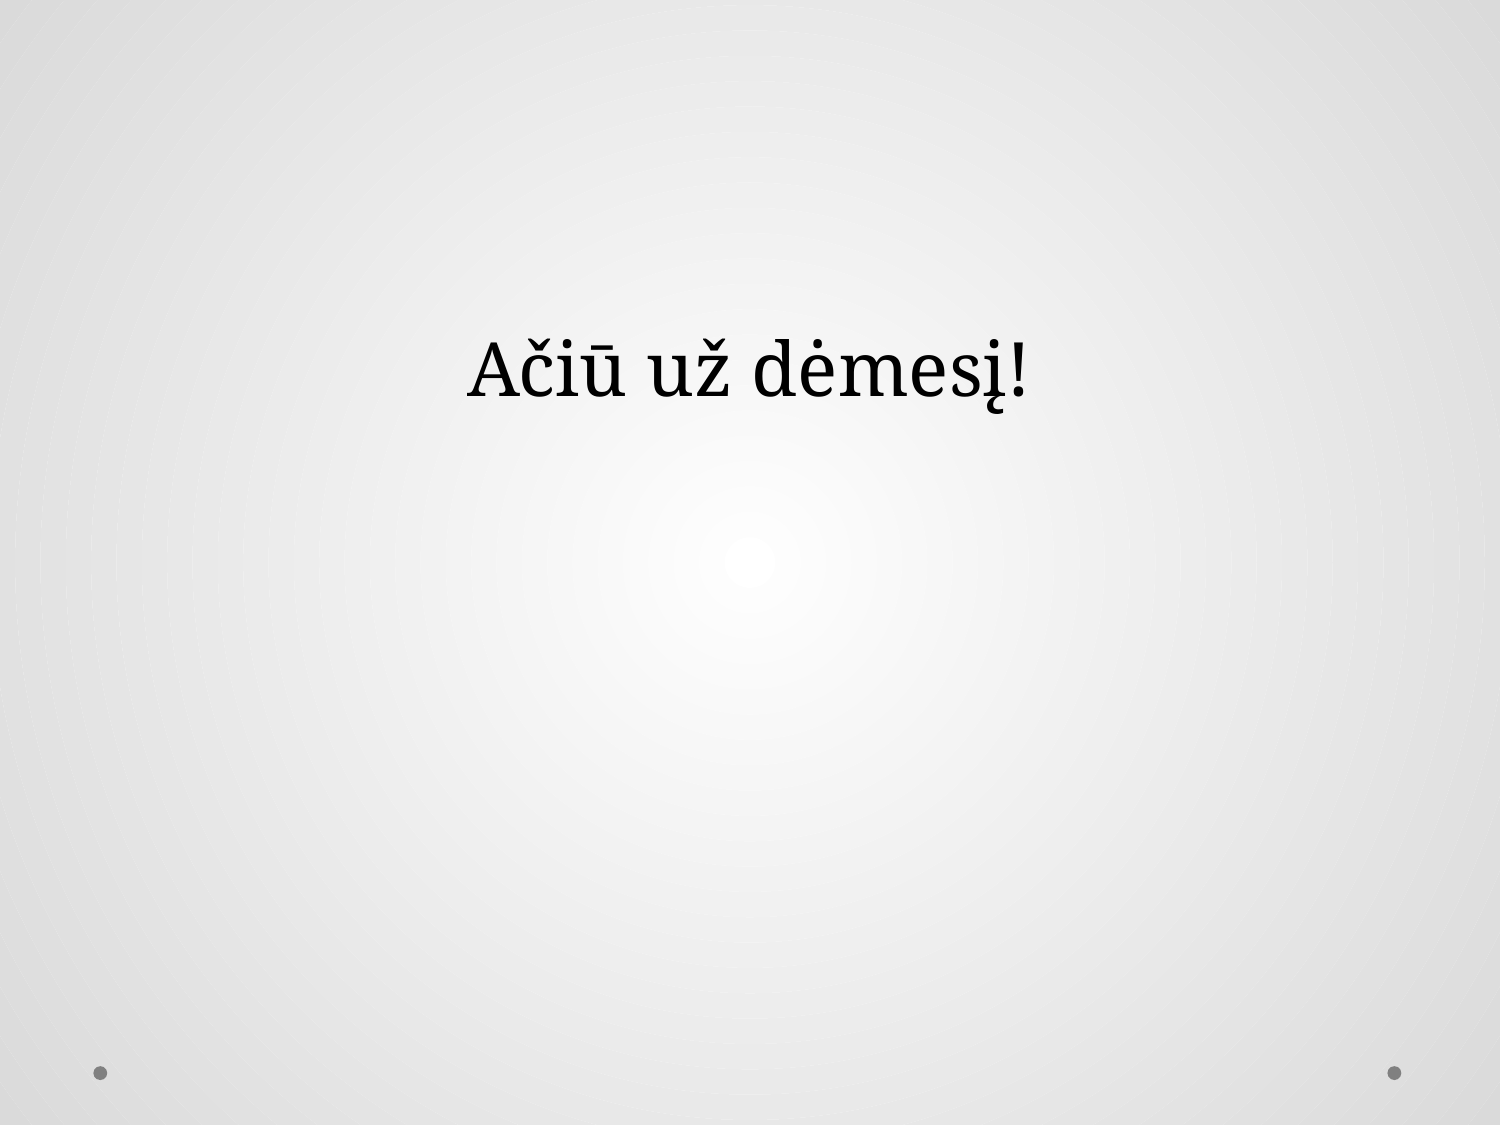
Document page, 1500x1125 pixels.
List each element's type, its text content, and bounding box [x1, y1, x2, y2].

text_box Ačiū už dėmesį! [371, 314, 1128, 420]
